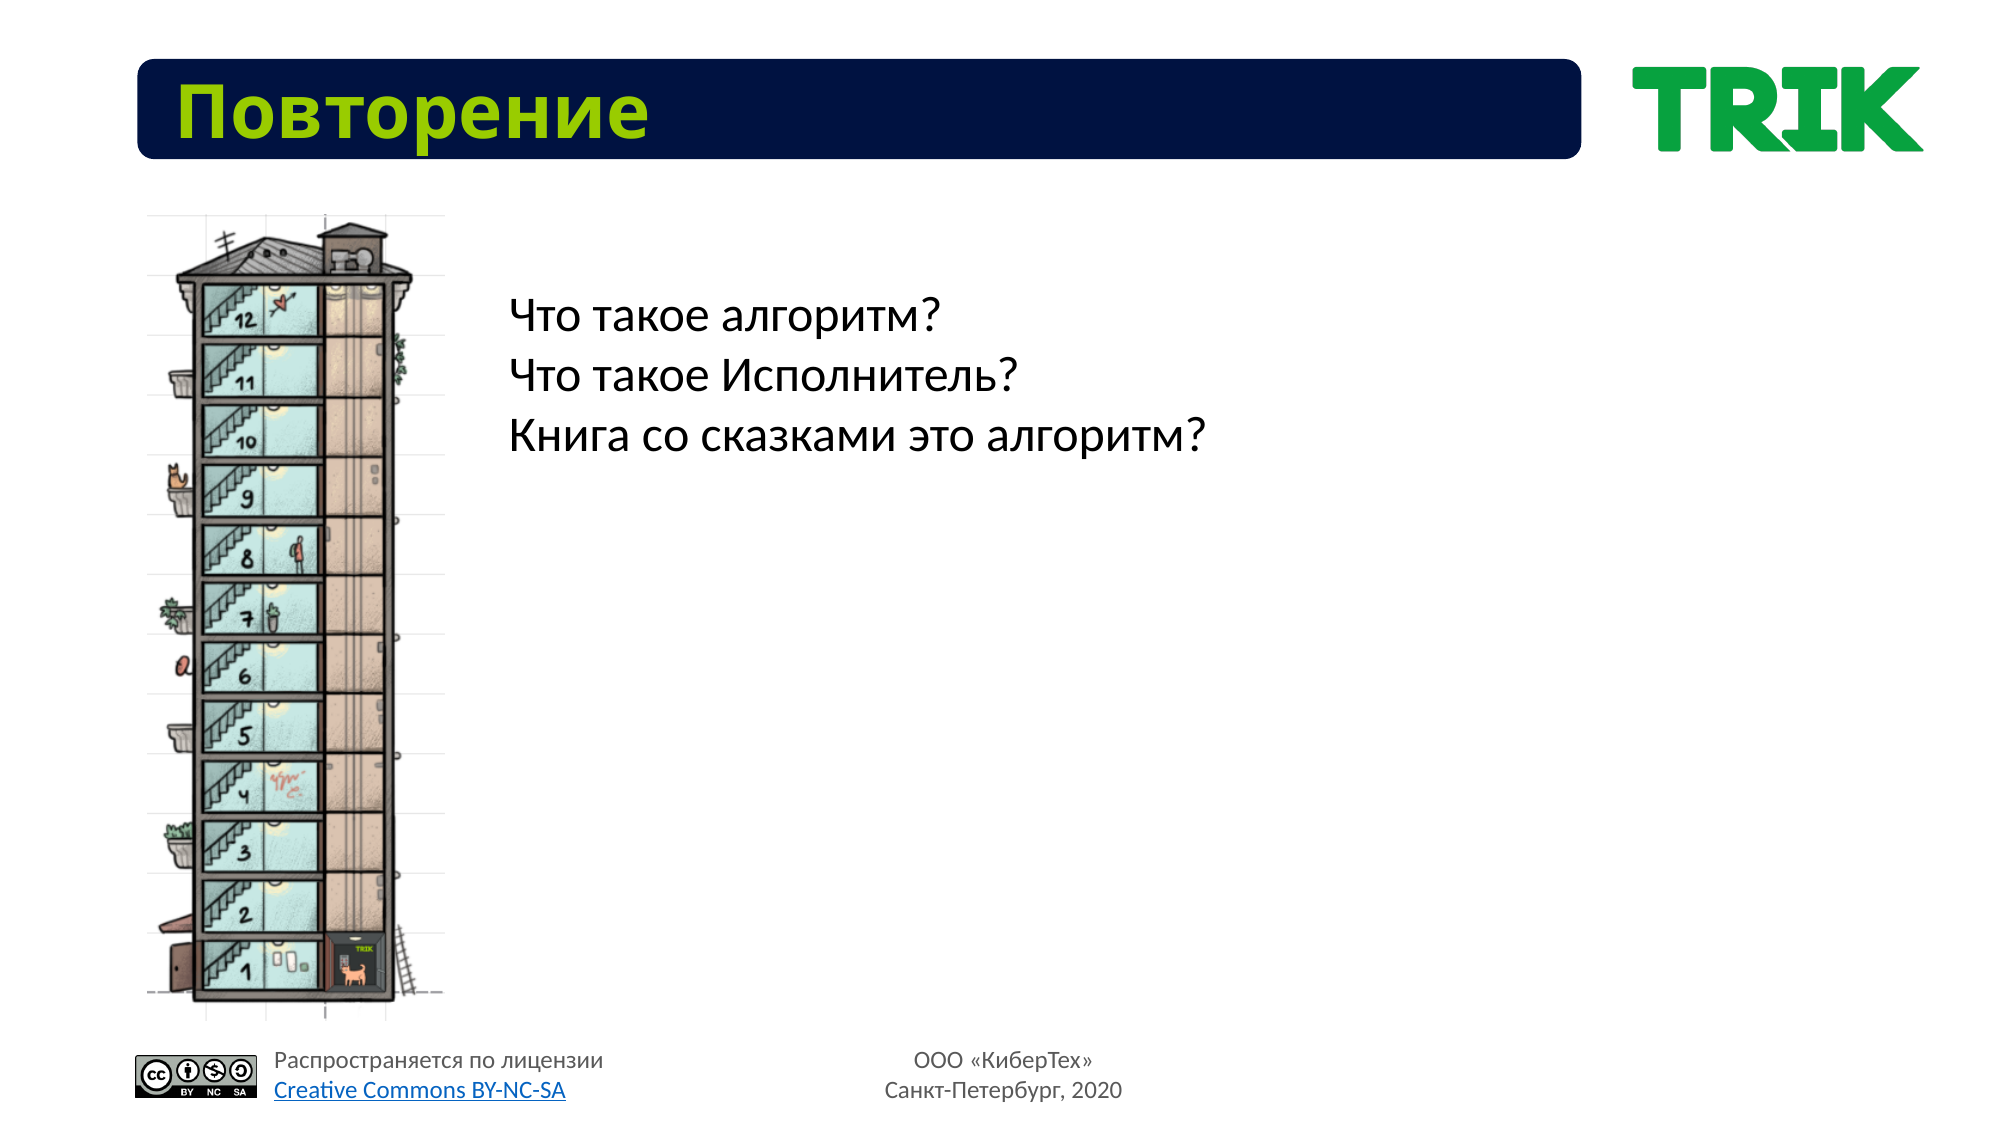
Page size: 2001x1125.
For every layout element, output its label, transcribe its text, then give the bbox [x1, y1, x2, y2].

text_box Что такое алгоритм? Что такое Исполнитель? Книга со сказками это алгоритм? [493, 273, 1571, 469]
picture [146, 214, 445, 1022]
title Повторение [174, 61, 1528, 155]
picture [1631, 64, 1924, 154]
picture [135, 1055, 257, 1098]
